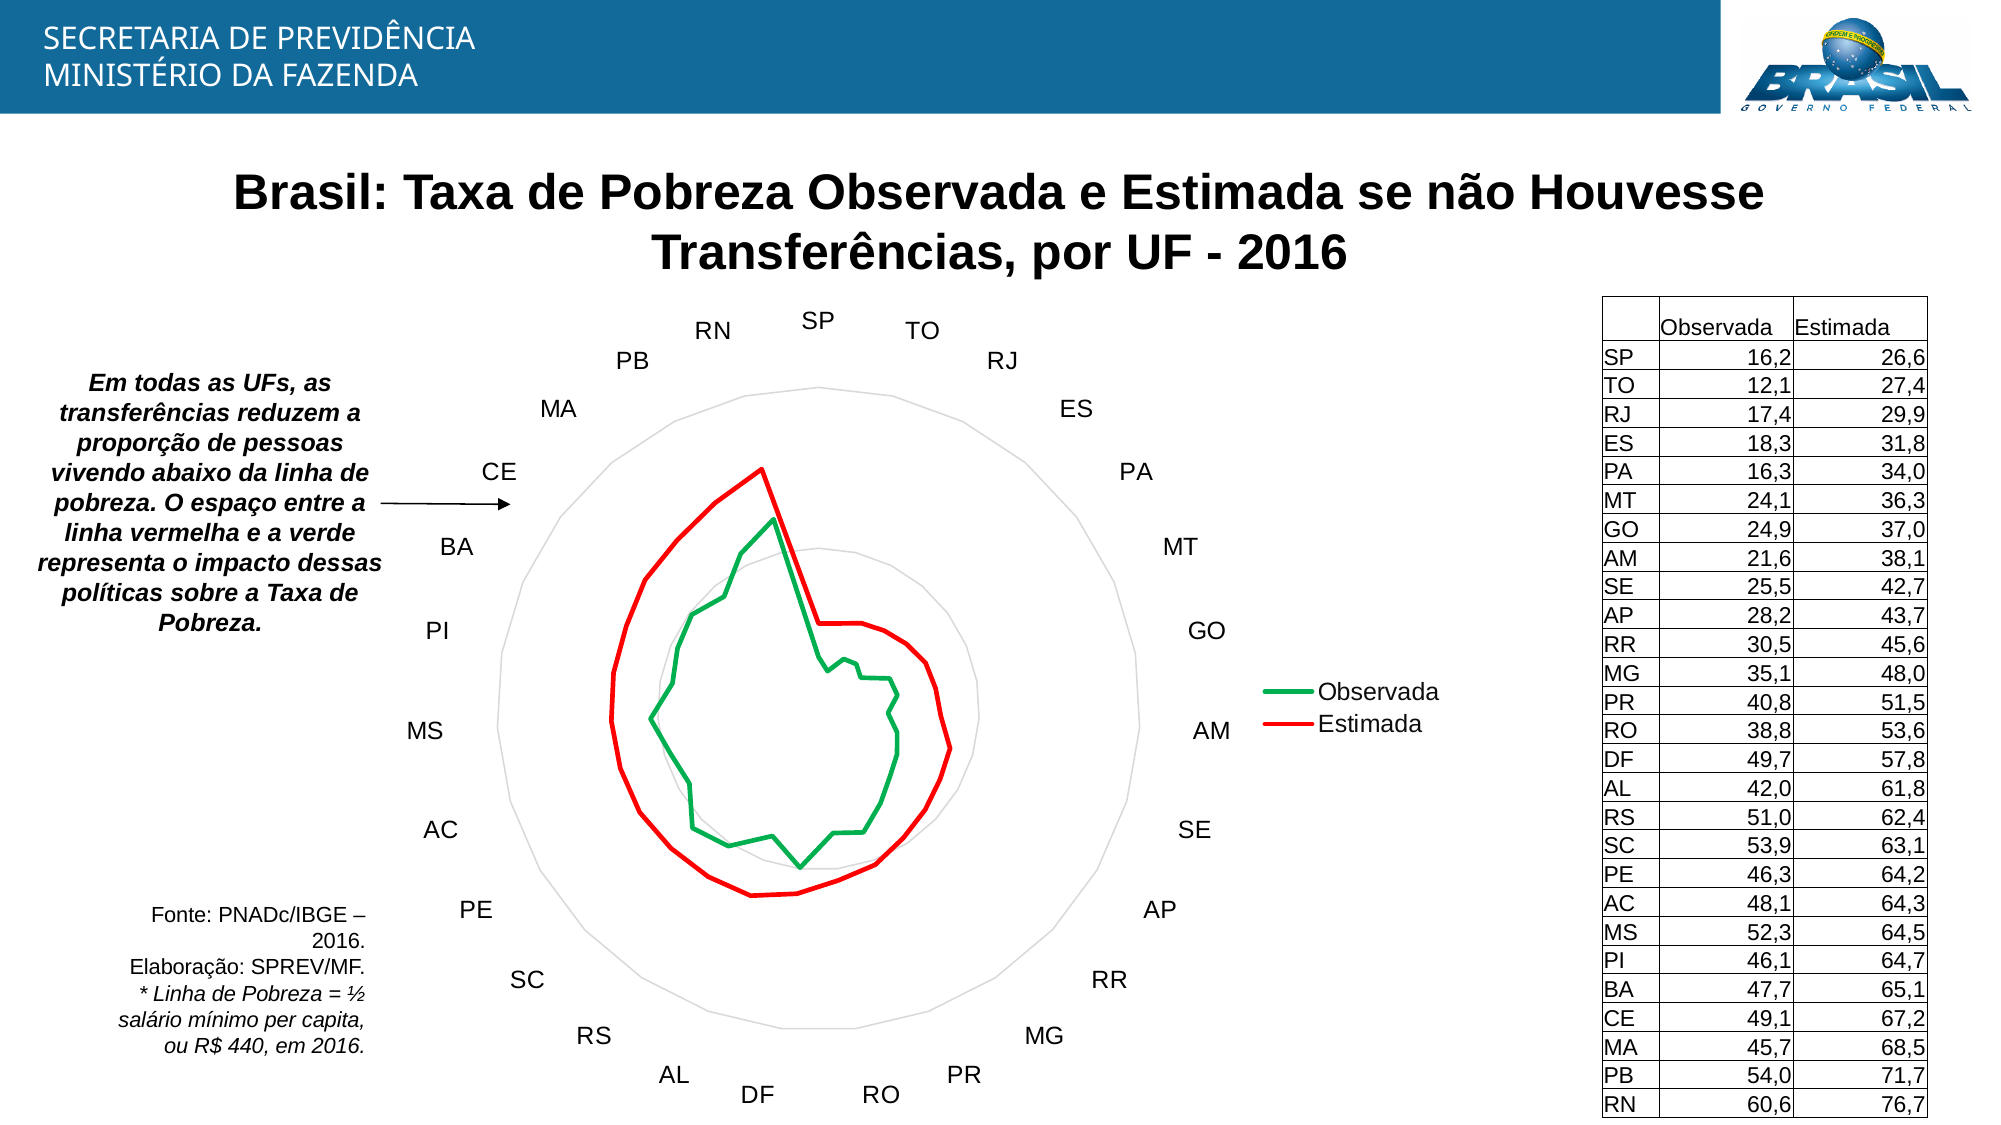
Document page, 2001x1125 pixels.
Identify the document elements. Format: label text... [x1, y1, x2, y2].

table_cell 24,1 [1660, 485, 1793, 513]
table_cell AP [1603, 600, 1659, 628]
table_cell MT [1603, 485, 1659, 513]
table_cell 64,2 [1794, 859, 1927, 887]
table_cell RS [1603, 802, 1659, 829]
table_cell 17,4 [1660, 399, 1793, 427]
table_cell 49,1 [1660, 1003, 1793, 1031]
table_cell PA [1603, 457, 1659, 484]
table_cell 64,3 [1794, 888, 1927, 916]
table_cell 31,8 [1794, 428, 1927, 456]
table_cell 35,1 [1660, 658, 1793, 686]
table_cell 60,6 [1660, 1089, 1793, 1117]
table_cell PB [1603, 1061, 1659, 1088]
table_cell 45,7 [1660, 1032, 1793, 1060]
table_cell 68,5 [1794, 1032, 1927, 1060]
table_cell MS [1603, 917, 1659, 945]
picture [1741, 18, 1972, 111]
table_cell SE [1603, 572, 1659, 599]
table_cell 51,0 [1660, 802, 1793, 829]
table_cell AM [1603, 543, 1659, 571]
table_cell 64,7 [1794, 946, 1927, 973]
table_cell AC [1603, 888, 1659, 916]
table_cell RO [1603, 715, 1659, 743]
table_cell 38,1 [1794, 543, 1927, 571]
table_header Estimada [1794, 297, 1927, 340]
table_cell 18,3 [1660, 428, 1793, 456]
text_box Em todas as UFs, as transferências reduzem a proporção de pessoas vivendo abaixo da linha de pobreza. O espaço entre a linha vermelha e a verde representa o impacto dessas políticas sobre a Taxa de Pobreza. [11, 359, 375, 644]
table_cell 67,2 [1794, 1003, 1927, 1031]
table_cell 53,9 [1660, 830, 1793, 858]
table_cell 36,3 [1794, 485, 1927, 513]
text_box Fonte: PNADc/IBGE – 2016. Elaboração: SPREV/MF. * Linha de Pobreza = ½ salário mínimo per capita, ou R$ 440, em 2016. [81, 893, 375, 1066]
table_cell 71,7 [1794, 1061, 1927, 1088]
table_cell RN [1603, 1089, 1659, 1117]
table_cell SC [1603, 830, 1659, 858]
table_cell 48,0 [1794, 658, 1927, 686]
table_cell 21,6 [1660, 543, 1793, 571]
table_cell 47,7 [1660, 974, 1793, 1002]
table_cell 12,1 [1660, 370, 1793, 398]
table_cell PR [1603, 687, 1659, 714]
table_cell 40,8 [1660, 687, 1793, 714]
chart [380, 290, 1461, 1125]
table_cell GO [1603, 514, 1659, 542]
table_cell 51,5 [1794, 687, 1927, 714]
table_cell RR [1603, 629, 1659, 657]
table_cell 46,1 [1660, 946, 1793, 973]
table_cell 53,6 [1794, 715, 1927, 743]
table_cell 26,6 [1794, 341, 1927, 369]
table_cell 29,9 [1794, 399, 1927, 427]
table_cell 16,2 [1660, 341, 1793, 369]
table_cell 49,7 [1660, 744, 1793, 772]
table_cell MA [1603, 1032, 1659, 1060]
table_header [1603, 297, 1659, 340]
table_cell SP [1603, 341, 1659, 369]
table_cell 48,1 [1660, 888, 1793, 916]
table_cell PI [1603, 946, 1659, 973]
table_cell 37,0 [1794, 514, 1927, 542]
table_cell 65,1 [1794, 974, 1927, 1002]
table_cell 43,7 [1794, 600, 1927, 628]
table_cell 63,1 [1794, 830, 1927, 858]
table_cell 45,6 [1794, 629, 1927, 657]
table_cell 34,0 [1794, 457, 1927, 484]
table_cell 76,7 [1794, 1089, 1927, 1117]
table_cell RJ [1603, 399, 1659, 427]
table_cell 62,4 [1794, 802, 1927, 829]
table_cell 28,2 [1660, 600, 1793, 628]
table_cell 38,8 [1660, 715, 1793, 743]
table_cell 27,4 [1794, 370, 1927, 398]
table_cell 46,3 [1660, 859, 1793, 887]
table_cell TO [1603, 370, 1659, 398]
table_cell 42,0 [1660, 773, 1793, 801]
table_cell 54,0 [1660, 1061, 1793, 1088]
table_cell 30,5 [1660, 629, 1793, 657]
table_cell 16,3 [1660, 457, 1793, 484]
table_cell 64,5 [1794, 917, 1927, 945]
table_header Observada [1660, 297, 1793, 340]
table_cell MG [1603, 658, 1659, 686]
table_cell AL [1603, 773, 1659, 801]
table_cell PE [1603, 859, 1659, 887]
table_cell 42,7 [1794, 572, 1927, 599]
table_cell BA [1603, 974, 1659, 1002]
table_cell 52,3 [1660, 917, 1793, 945]
table_cell DF [1603, 744, 1659, 772]
text_box Brasil: Taxa de Pobreza Observada e Estimada se não Houvesse Transferências, por UF - 2016 [173, 113, 1827, 327]
table_cell 61,8 [1794, 773, 1927, 801]
table_cell 24,9 [1660, 514, 1793, 542]
table_cell 25,5 [1660, 572, 1793, 599]
table_cell 57,8 [1794, 744, 1927, 772]
table_cell CE [1603, 1003, 1659, 1031]
table_cell ES [1603, 428, 1659, 456]
